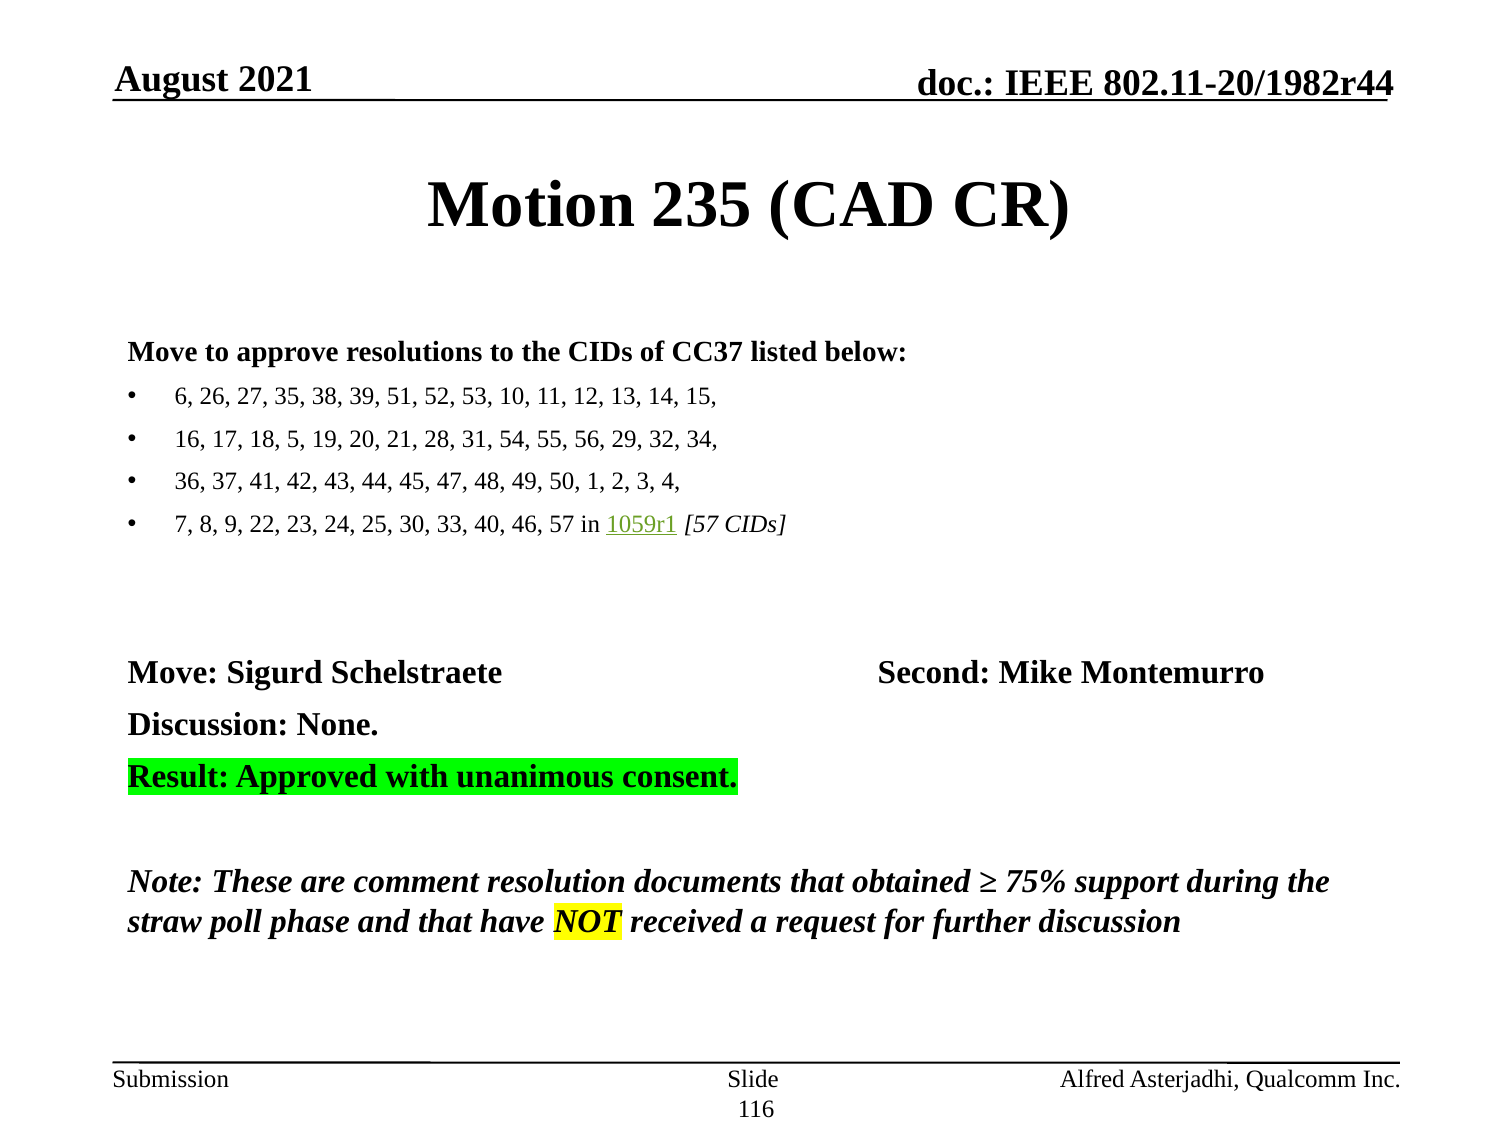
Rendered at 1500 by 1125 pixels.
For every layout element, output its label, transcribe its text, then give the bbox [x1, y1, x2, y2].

list Move to approve resolutions to the CIDs of CC37 listed below: 6, 26, 27, 35, 38, 39, 51, 52, 53, 10, 11, 12, 13, 14, 15, 16, 17, 18, 5, 19, 20, 21, 28, 31, 54, 55, 56, 29, 32, 34, 36, 37, 41, 42, 43, 44, 45, 47, 48, 49, 50, 1, 2, 3, 4, 7, 8, 9, 22, 23, 24, 25, 30, 33, 40, 46, 57 in 1059r1 [57 CIDs] Move: Sigurd Schelstraete Second: Mike Montemurro Discussion: None. Result: Approved with unanimous consent. Note: These are comment resolution documents that obtained ≥ 75% support during the straw poll phase and that have NOT received a request for further discussion [112, 324, 1388, 1063]
title Motion 235 (CAD CR) [112, 112, 1388, 288]
slide_number Slide 116 [712, 1061, 800, 1123]
footer Alfred Asterjadhi, Qualcomm Inc. [878, 1061, 1402, 1093]
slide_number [114, 54, 423, 100]
